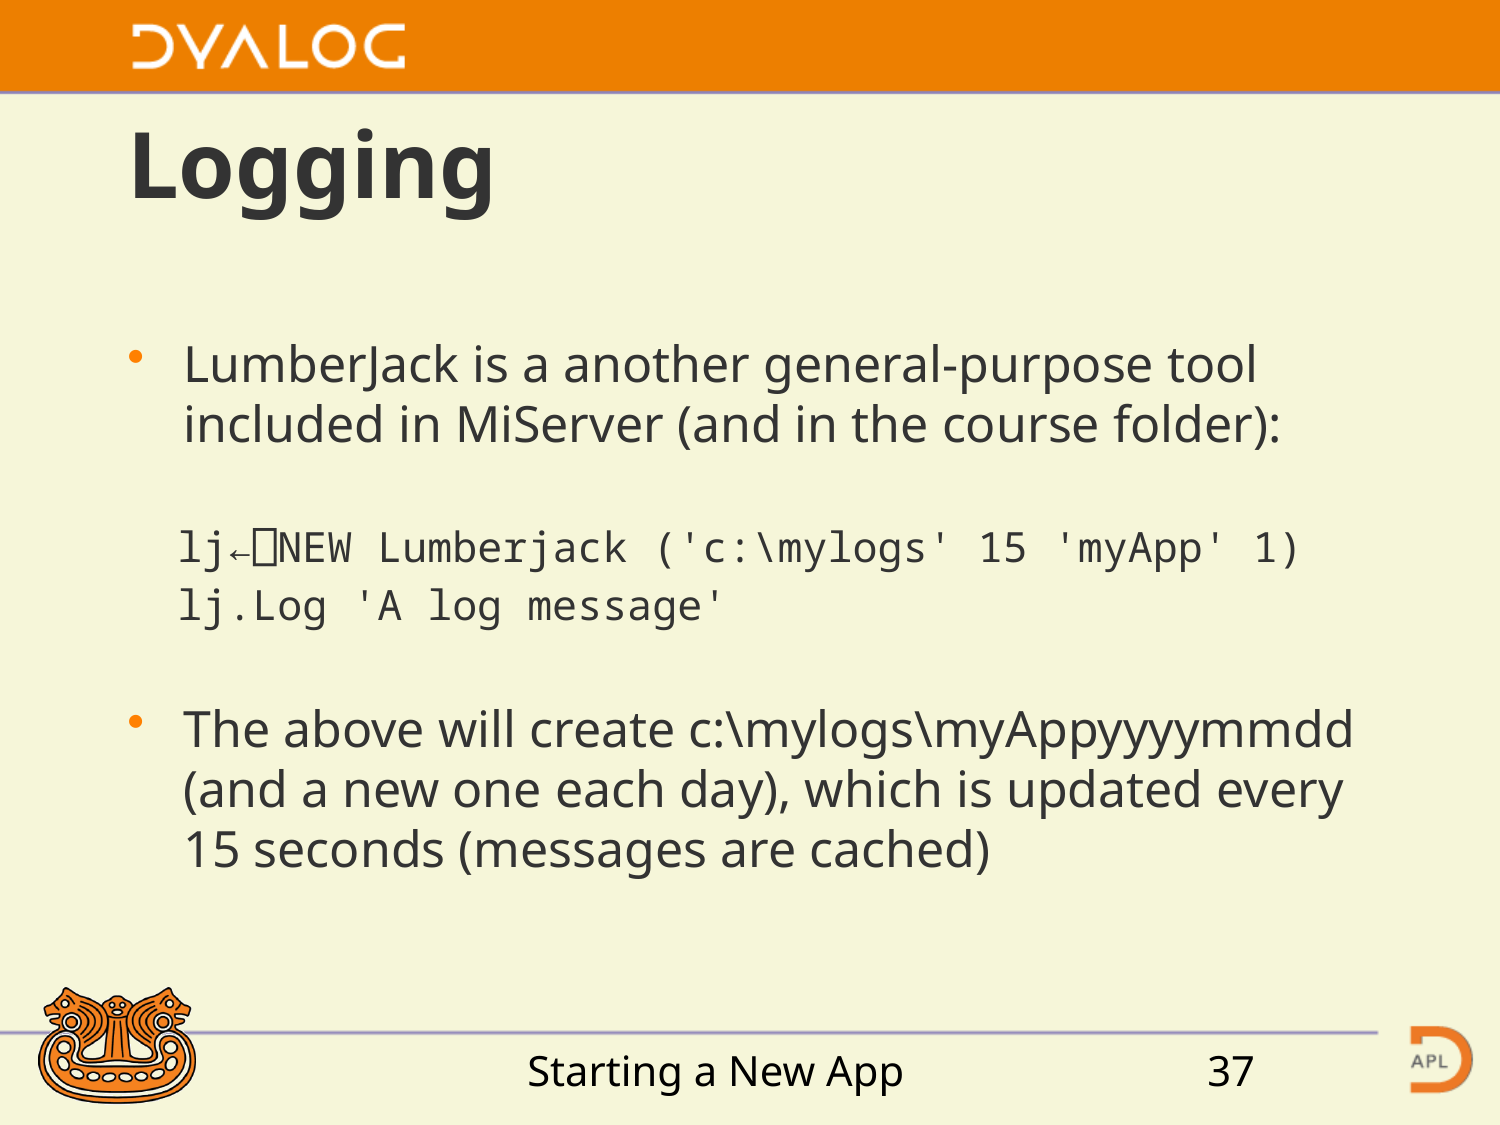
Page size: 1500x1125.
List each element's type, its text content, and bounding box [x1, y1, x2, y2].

picture [0, 0, 1500, 1125]
slide_number 37 [1074, 1037, 1388, 1113]
list LumberJack is a another general-purpose tool included in MiServer (and in the course folder): lj←⎕NEW Lumberjack ('c:\mylogs' 15 'myApp' 1) lj.Log 'A log message' The above will create c:\mylogs\myAppyyyymmdd (and a new one each day), which is updated every 15 seconds (messages are cached) [112, 324, 1388, 1000]
title Logging [112, 99, 1388, 288]
footer Starting a New App [512, 1037, 988, 1113]
slide_number [112, 1037, 425, 1113]
